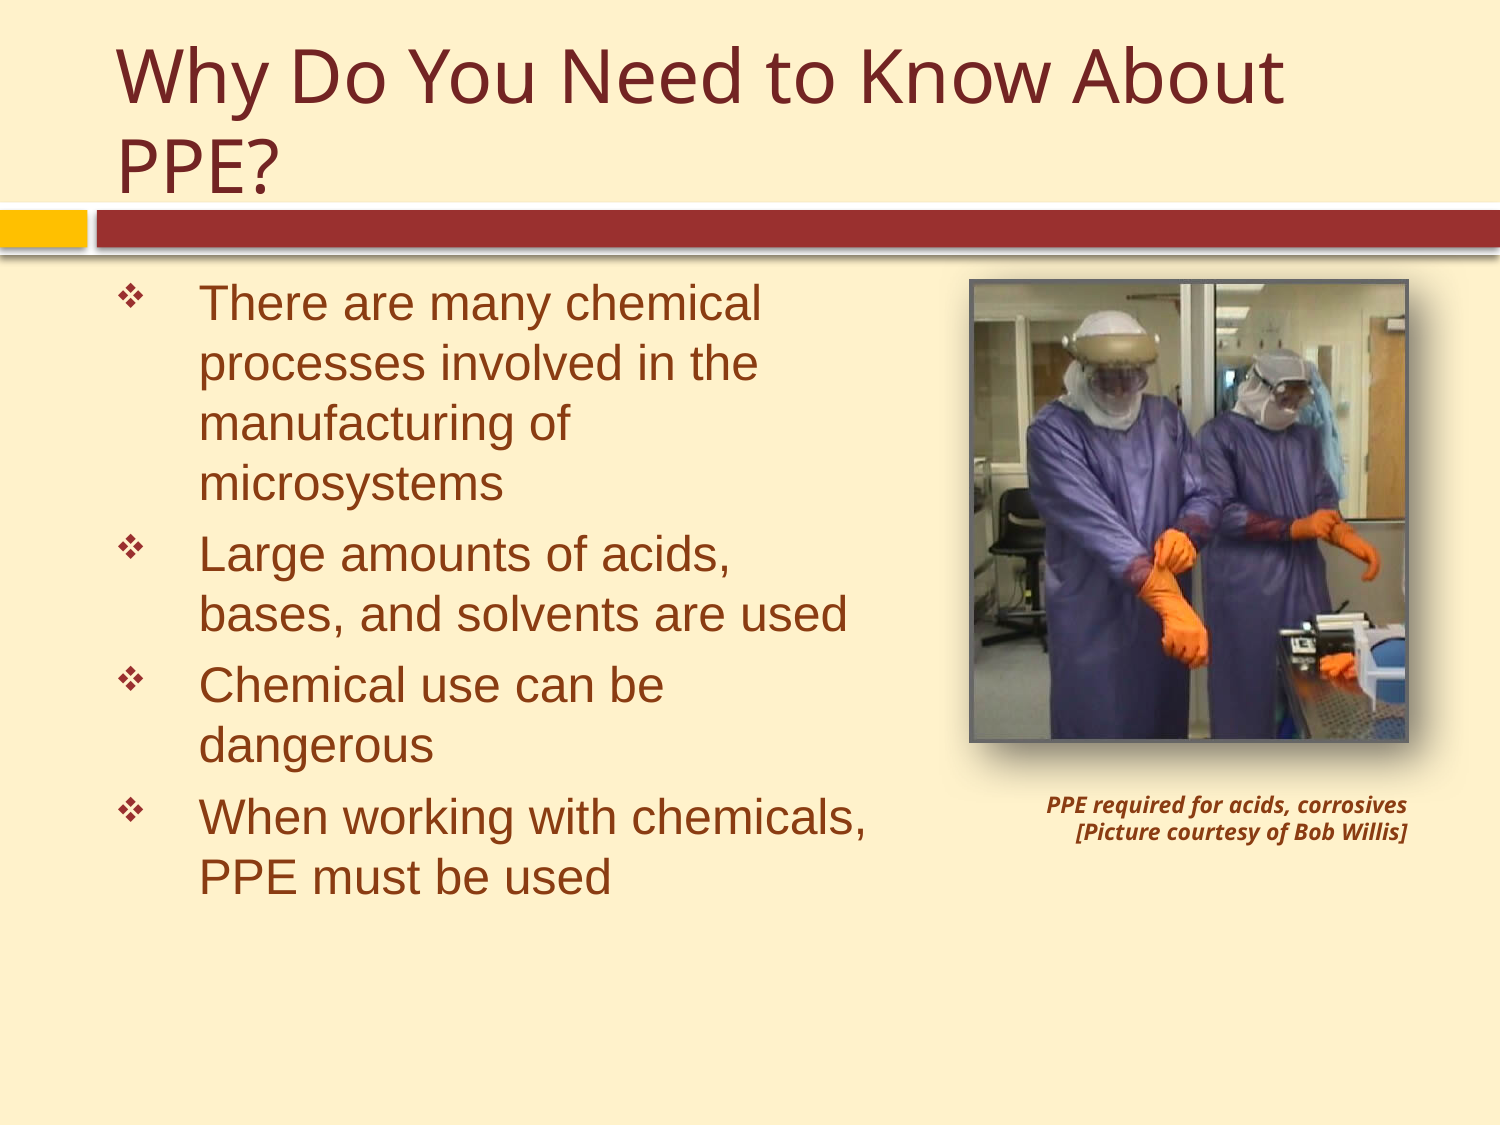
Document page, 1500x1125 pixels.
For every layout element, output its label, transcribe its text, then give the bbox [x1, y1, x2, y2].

picture [969, 279, 1410, 743]
list There are many chemical processes involved in the manufacturing of microsystems Large amounts of acids, bases, and solvents are used Chemical use can be dangerous When working with chemicals, PPE must be used [100, 262, 896, 1000]
text_box PPE required for acids, corrosives [Picture courtesy of Bob Willis] [1031, 782, 1423, 853]
title Why Do You Need to Know About PPE? [100, 37, 1438, 200]
